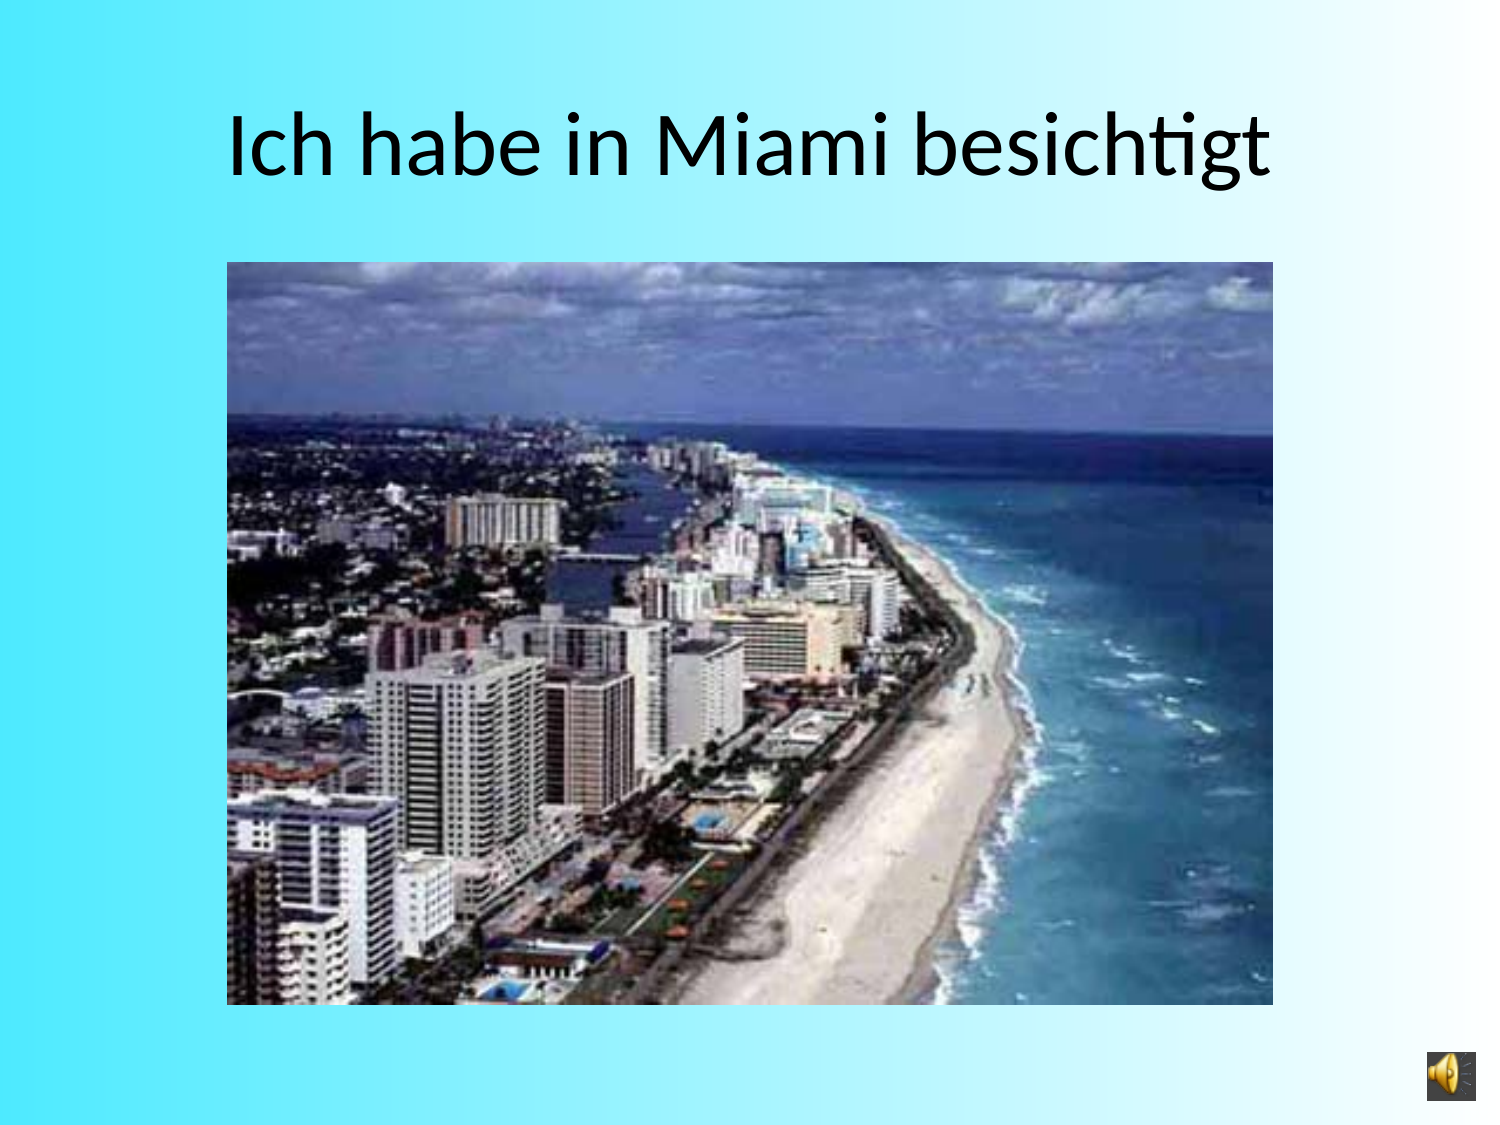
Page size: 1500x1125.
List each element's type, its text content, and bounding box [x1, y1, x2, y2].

title Ich habe in Miami besichtigt [74, 44, 1426, 233]
picture [1426, 1051, 1477, 1102]
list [74, 262, 1426, 1006]
